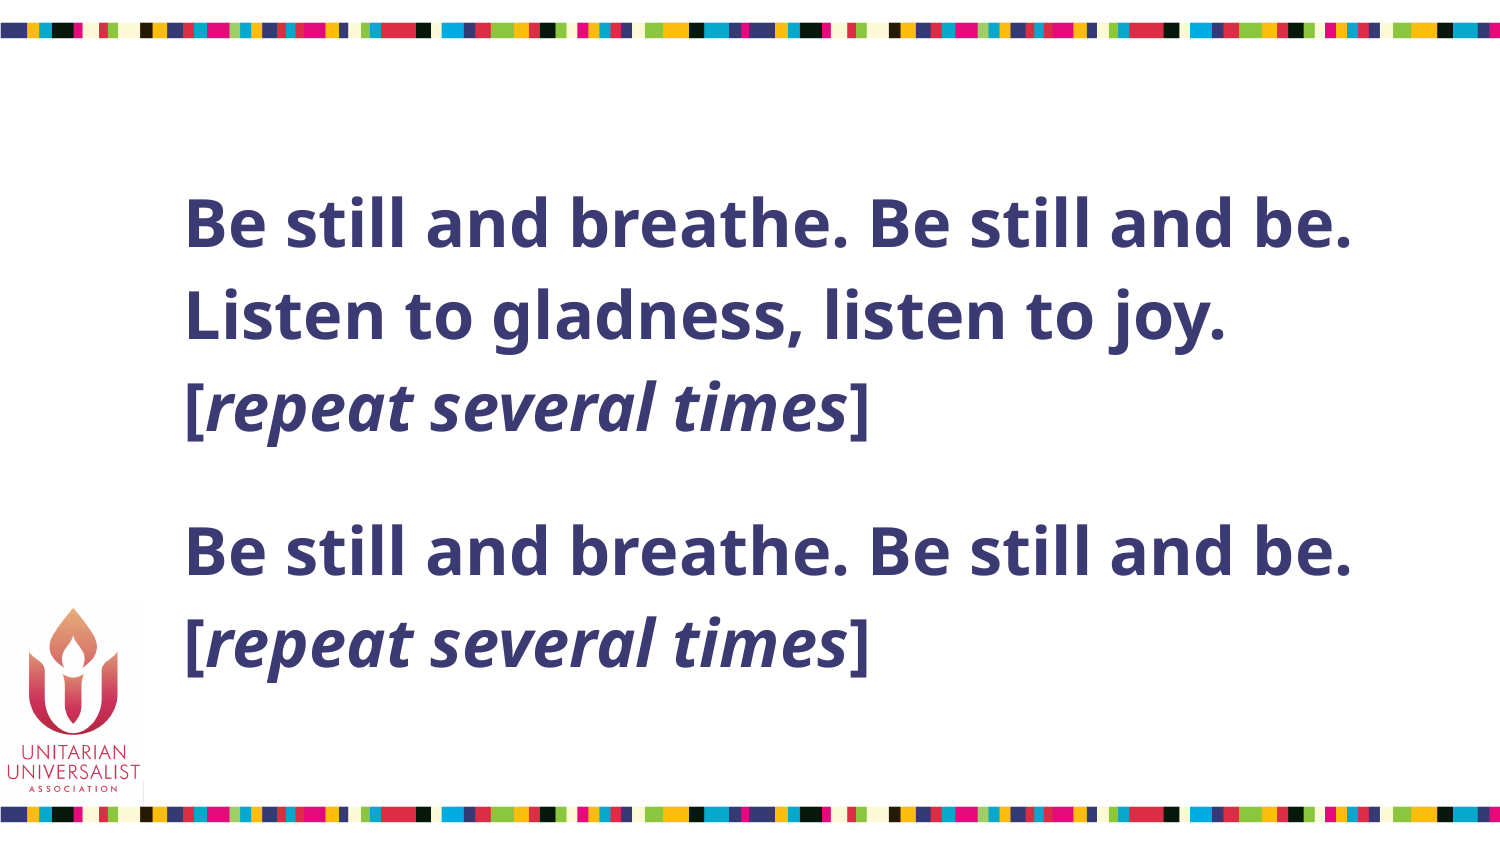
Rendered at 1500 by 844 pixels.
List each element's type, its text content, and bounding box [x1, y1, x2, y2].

text_box Be still and breathe. Be still and be. Listen to gladness, listen to joy. [repeat several times] Be still and breathe. Be still and be. [repeat several times] [168, 154, 1421, 696]
picture [0, 600, 1500, 824]
picture [0, 22, 1500, 40]
